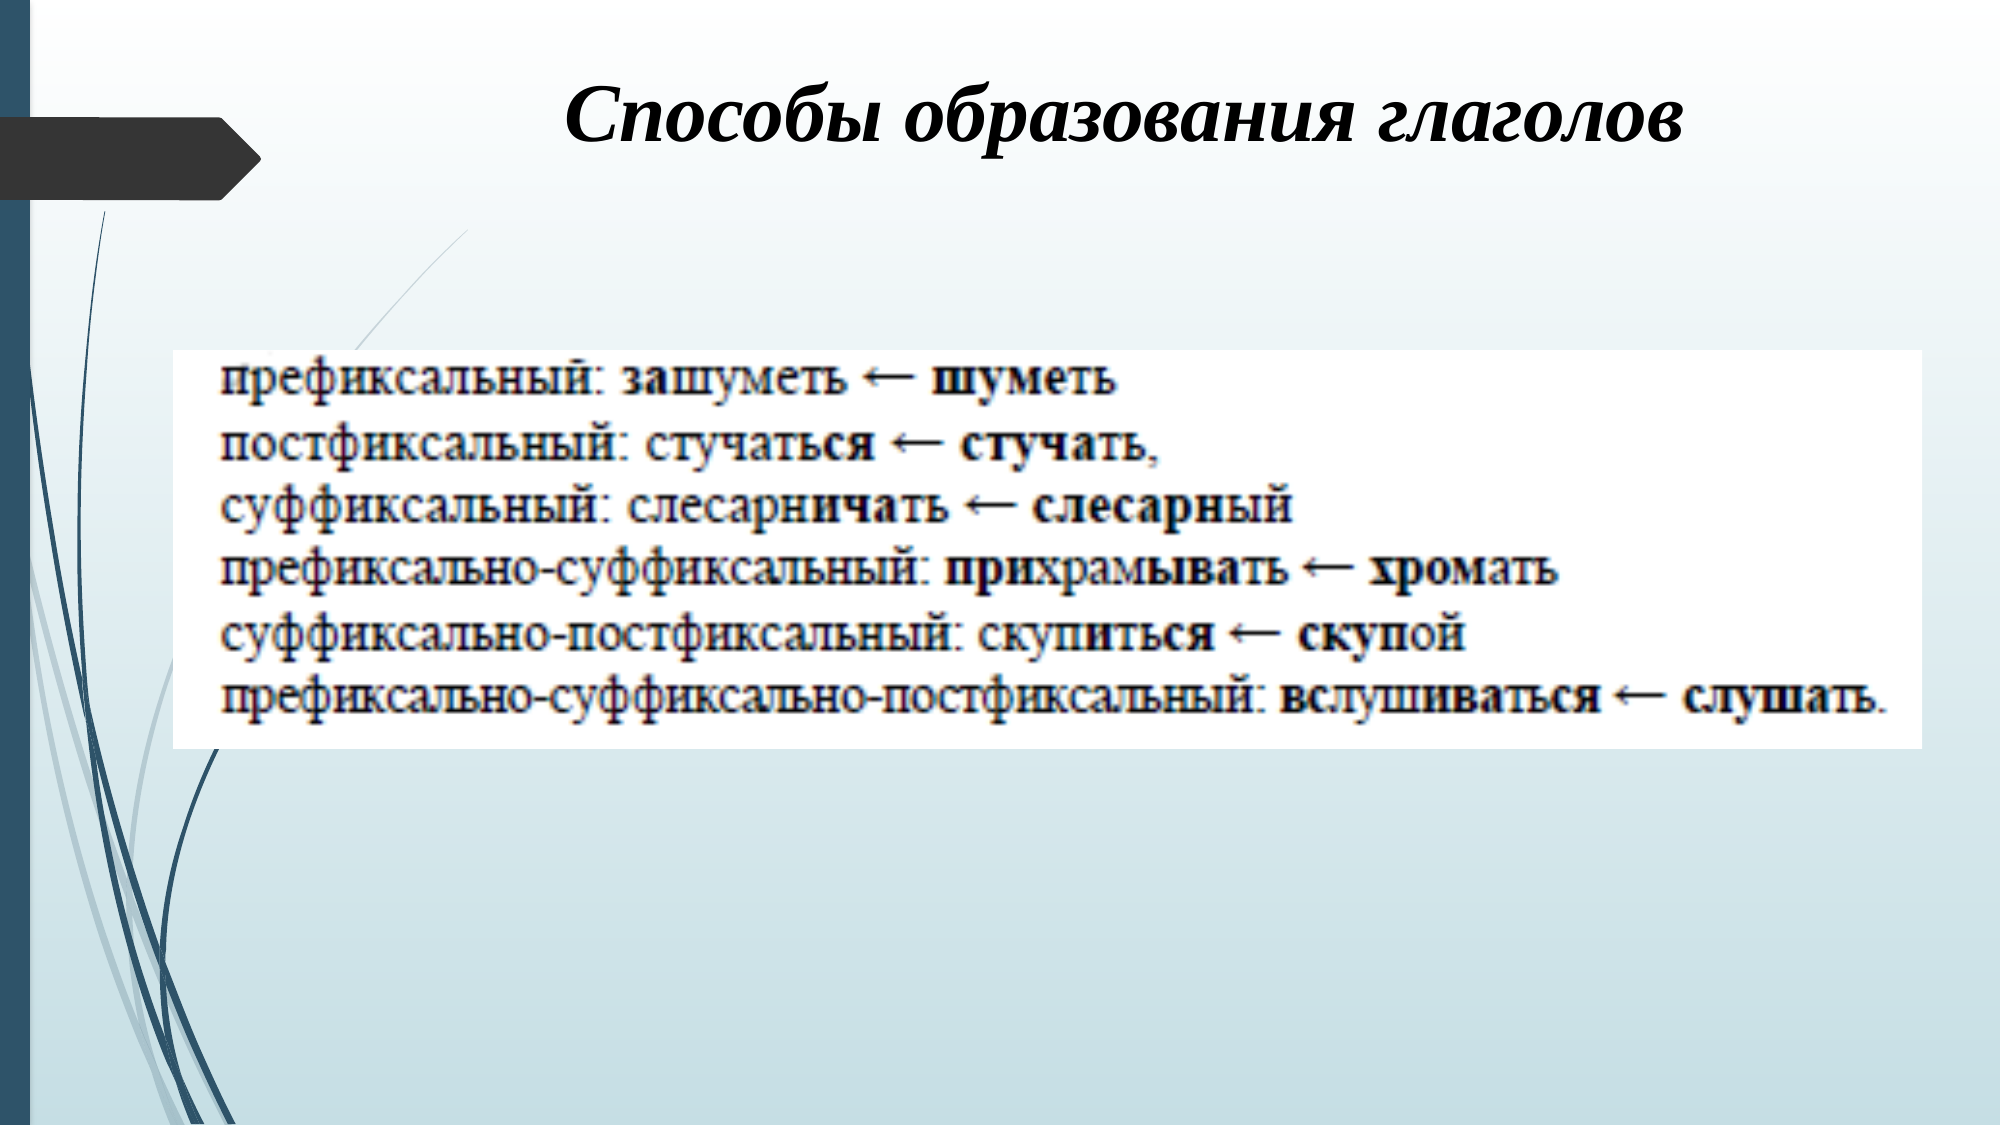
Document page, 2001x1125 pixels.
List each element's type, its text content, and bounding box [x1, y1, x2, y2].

title Способы образования глаголов [362, 50, 1888, 163]
picture [172, 349, 1923, 750]
